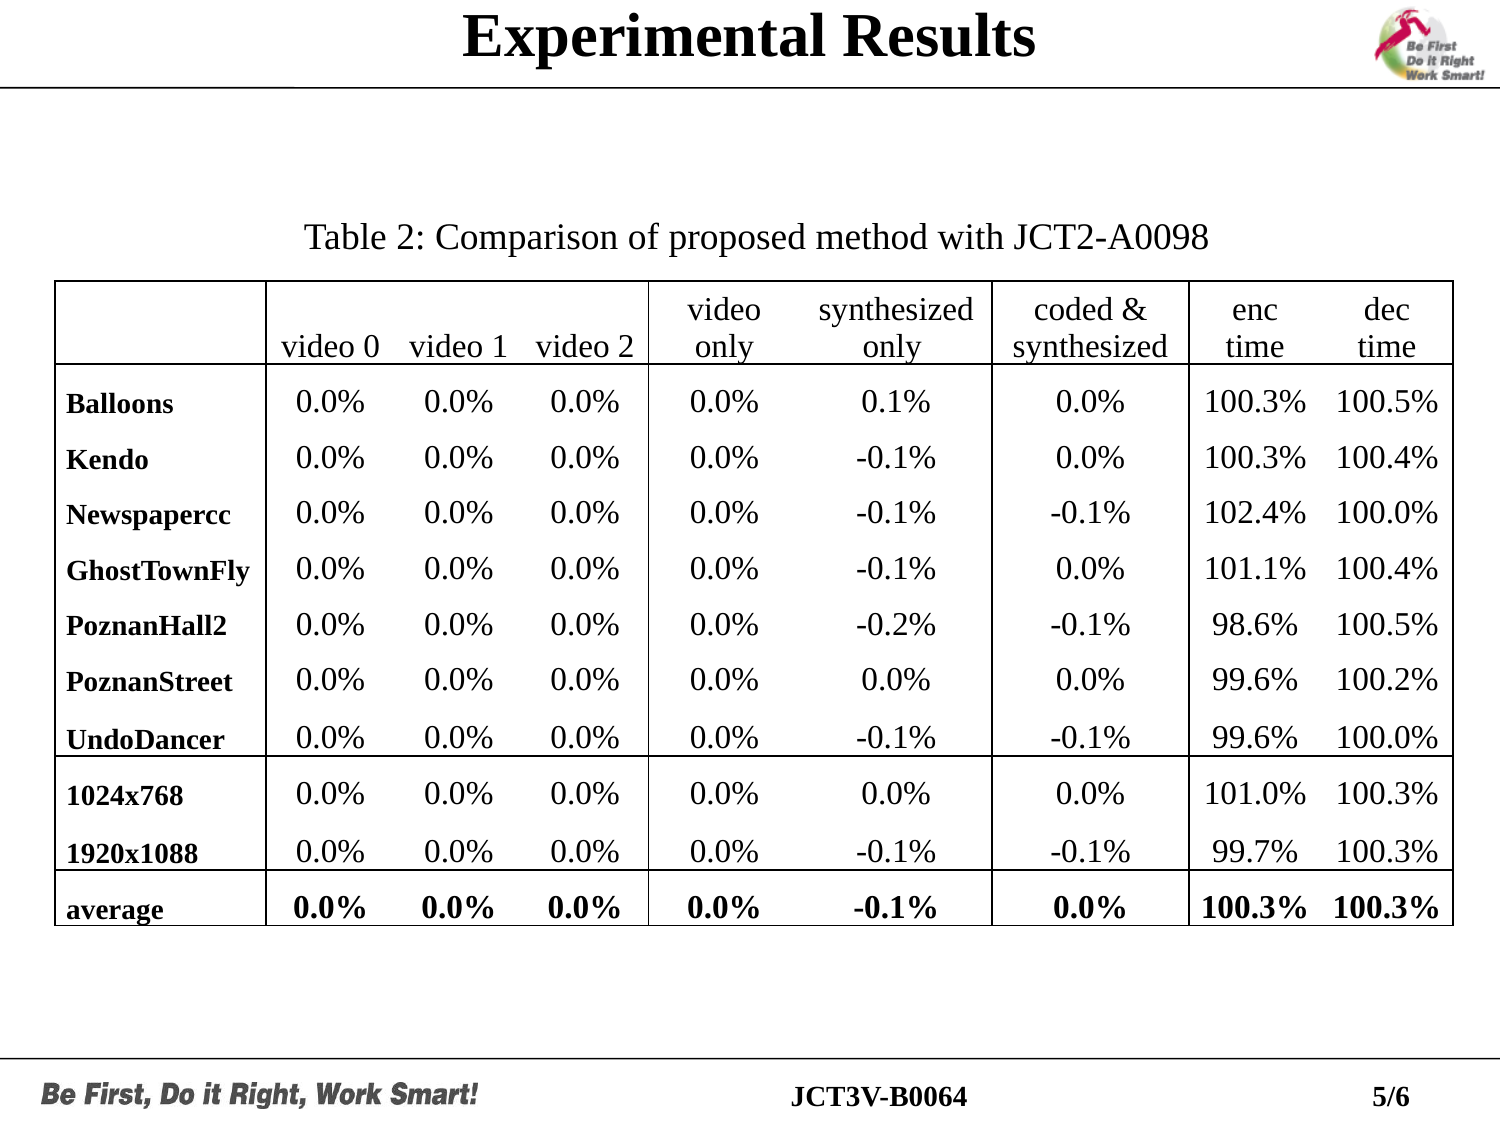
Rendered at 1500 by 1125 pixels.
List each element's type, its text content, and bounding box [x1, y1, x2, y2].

text_box Experimental Results [74, 0, 1425, 129]
table_cell 99.7% [1190, 812, 1321, 869]
table_cell 99.6% [1190, 698, 1321, 755]
table_cell 0.0% [396, 812, 522, 869]
table_cell 100.4% [1321, 531, 1452, 587]
table_header dec time [1321, 282, 1452, 363]
table_cell -0.1% [800, 531, 991, 587]
table_header coded & synthesized [993, 282, 1188, 363]
table_cell PoznanStreet [56, 642, 265, 698]
table_cell 0.0% [800, 642, 991, 698]
table_cell 100.3% [1190, 365, 1321, 420]
table_cell 0.0% [267, 587, 396, 642]
table_cell 0.0% [396, 365, 522, 420]
table_cell 0.0% [522, 365, 648, 420]
table_cell 101.0% [1190, 757, 1321, 812]
text_box JCT3V-B0064 [632, 1065, 983, 1125]
table_cell 100.3% [1321, 812, 1452, 869]
table_cell 1024x768 [56, 757, 265, 812]
table_cell 100.3% [1190, 871, 1321, 925]
table_cell 0.1% [800, 365, 991, 420]
table_cell -0.1% [993, 475, 1188, 531]
table_cell 0.0% [649, 812, 800, 869]
table_cell 0.0% [522, 587, 648, 642]
table_header [56, 282, 265, 363]
table_cell 0.0% [993, 531, 1188, 587]
slide_number 5/6 [1074, 1065, 1425, 1125]
table_cell 0.0% [993, 642, 1188, 698]
table_cell 0.0% [267, 642, 396, 698]
table_cell 0.0% [993, 420, 1188, 475]
table_cell 0.0% [267, 757, 396, 812]
table_cell 0.0% [396, 420, 522, 475]
table_cell 0.0% [396, 871, 522, 925]
table_header video 0 [267, 282, 396, 363]
table_cell -0.1% [993, 587, 1188, 642]
table_cell UndoDancer [56, 698, 265, 755]
table_cell average [56, 871, 265, 925]
picture [1425, 5, 1489, 83]
table_cell 0.0% [522, 420, 648, 475]
table_cell 0.0% [522, 871, 648, 925]
table_cell -0.1% [800, 698, 991, 755]
table_cell -0.1% [800, 475, 991, 531]
table_cell 0.0% [522, 531, 648, 587]
table_header enc time [1190, 282, 1321, 363]
table_cell 0.0% [267, 475, 396, 531]
table_cell 0.0% [522, 698, 648, 755]
picture [41, 1082, 478, 1109]
table_header video 2 [522, 282, 648, 363]
table_cell 100.0% [1321, 698, 1452, 755]
table_header synthesized only [800, 282, 991, 363]
table_cell 0.0% [396, 757, 522, 812]
table_cell 100.4% [1321, 420, 1452, 475]
table_cell 0.0% [993, 757, 1188, 812]
table_cell 0.0% [396, 587, 522, 642]
table_cell -0.1% [800, 812, 991, 869]
table_cell 100.5% [1321, 365, 1452, 420]
table_cell 100.3% [1321, 757, 1452, 812]
table_cell Newspapercc [56, 475, 265, 531]
table_cell 0.0% [267, 420, 396, 475]
table_cell 0.0% [993, 871, 1188, 925]
table_cell 98.6% [1190, 587, 1321, 642]
table_cell 0.0% [993, 365, 1188, 420]
table_cell 0.0% [522, 475, 648, 531]
table_cell 0.0% [649, 698, 800, 755]
table_cell 100.3% [1321, 871, 1452, 925]
table_cell -0.1% [993, 812, 1188, 869]
table_cell 0.0% [649, 365, 800, 420]
table_cell 0.0% [522, 812, 648, 869]
table_cell 0.0% [649, 871, 800, 925]
table_cell 0.0% [649, 587, 800, 642]
table_cell 1920x1088 [56, 812, 265, 869]
table_header video only [649, 282, 800, 363]
table_header video 1 [396, 282, 522, 363]
table_cell 0.0% [396, 475, 522, 531]
table_cell 0.0% [649, 757, 800, 812]
table_cell 0.0% [649, 420, 800, 475]
table_cell 100.0% [1321, 475, 1452, 531]
title Table 2: Comparison of proposed method with JCT2-A0098 [81, 198, 1433, 270]
table_cell -0.2% [800, 587, 991, 642]
table_cell 0.0% [267, 871, 396, 925]
table_cell 0.0% [800, 757, 991, 812]
table_cell -0.1% [800, 420, 991, 475]
table_cell 0.0% [649, 642, 800, 698]
table_cell 100.3% [1190, 420, 1321, 475]
table_cell 0.0% [267, 531, 396, 587]
table_cell 0.0% [649, 531, 800, 587]
table_cell 0.0% [396, 531, 522, 587]
table_cell 0.0% [267, 812, 396, 869]
table_cell -0.1% [993, 698, 1188, 755]
table_cell 100.5% [1321, 587, 1452, 642]
table_cell 100.2% [1321, 642, 1452, 698]
table_cell 0.0% [649, 475, 800, 531]
table_cell 0.0% [267, 698, 396, 755]
table_cell 99.6% [1190, 642, 1321, 698]
table_cell GhostTownFly [56, 531, 265, 587]
table_cell 0.0% [522, 642, 648, 698]
table_cell 0.0% [267, 365, 396, 420]
table_cell 102.4% [1190, 475, 1321, 531]
table_cell PoznanHall2 [56, 587, 265, 642]
table_cell Balloons [56, 365, 265, 420]
table_cell 0.0% [396, 642, 522, 698]
table_cell -0.1% [800, 871, 991, 925]
table_cell 0.0% [396, 698, 522, 755]
table_cell Kendo [56, 420, 265, 475]
table_cell 0.0% [522, 757, 648, 812]
table_cell 101.1% [1190, 531, 1321, 587]
